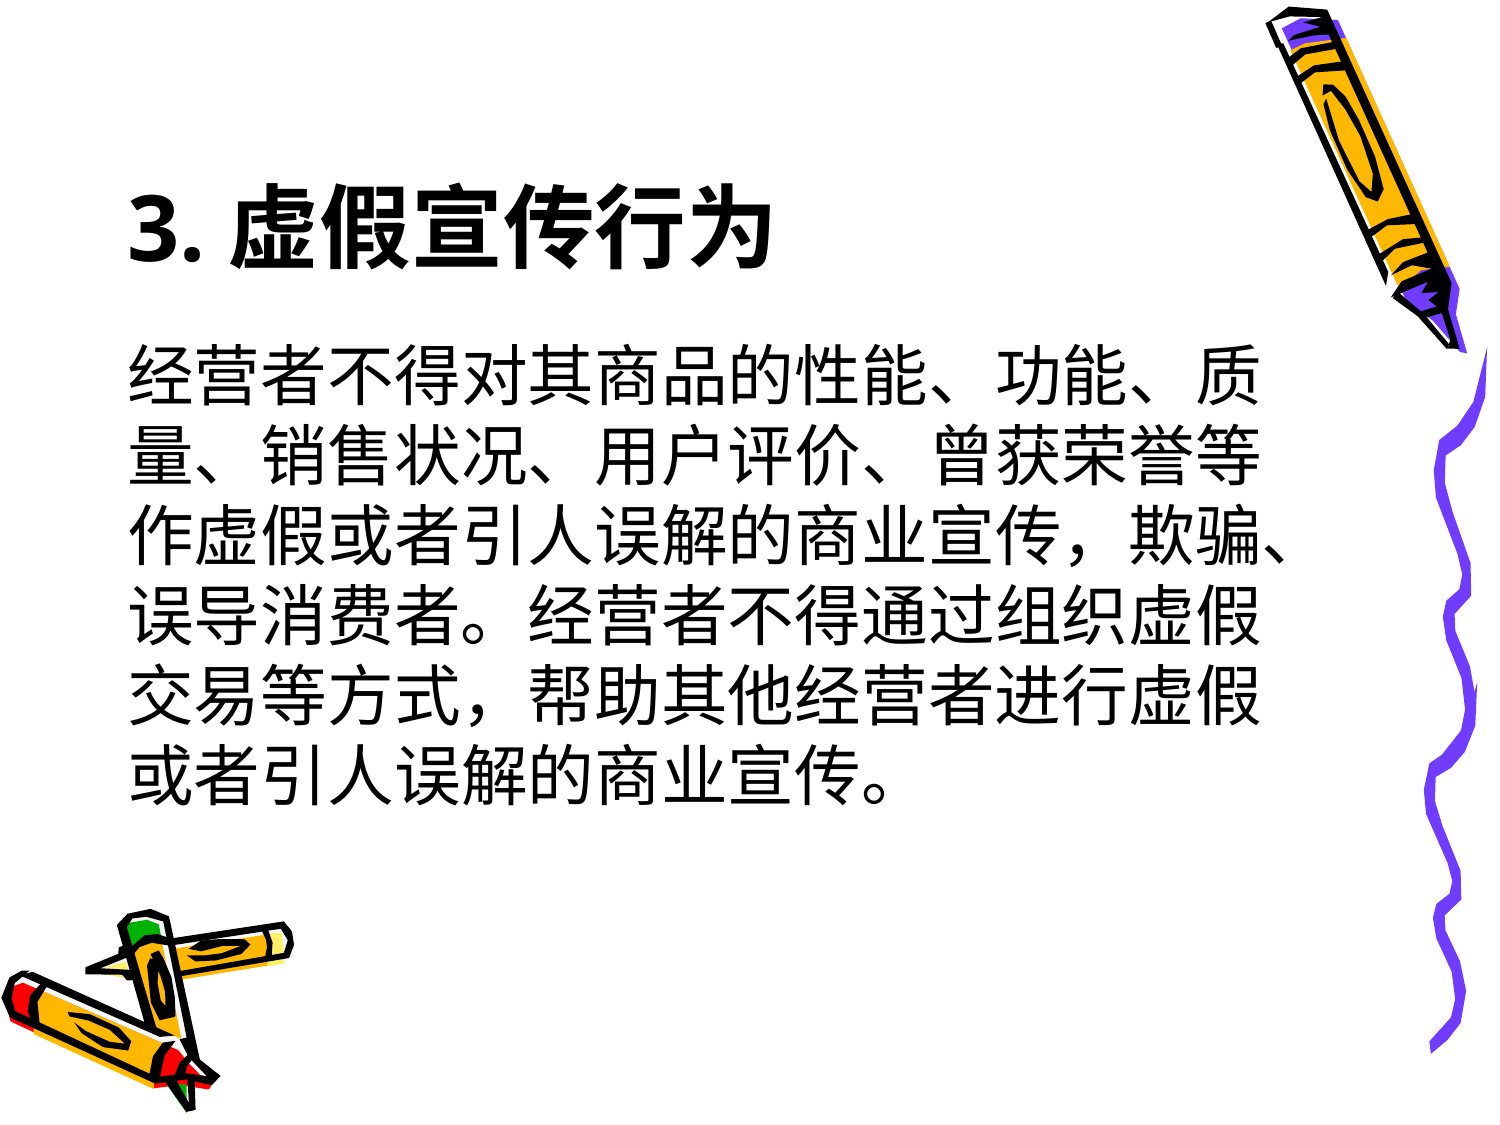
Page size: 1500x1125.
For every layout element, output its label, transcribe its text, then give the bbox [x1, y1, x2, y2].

list 经营者不得对其商品的性能、功能、质量、销售状况、用户评价、曾获荣誉等作虚假或者引人误解的商业宣传，欺骗、误导消费者。经营者不得通过组织虚假交易等方式，帮助其他经营者进行虚假或者引人误解的商业宣传。 [112, 326, 1282, 870]
title 3.虚假宣传行为 [112, 24, 1240, 288]
